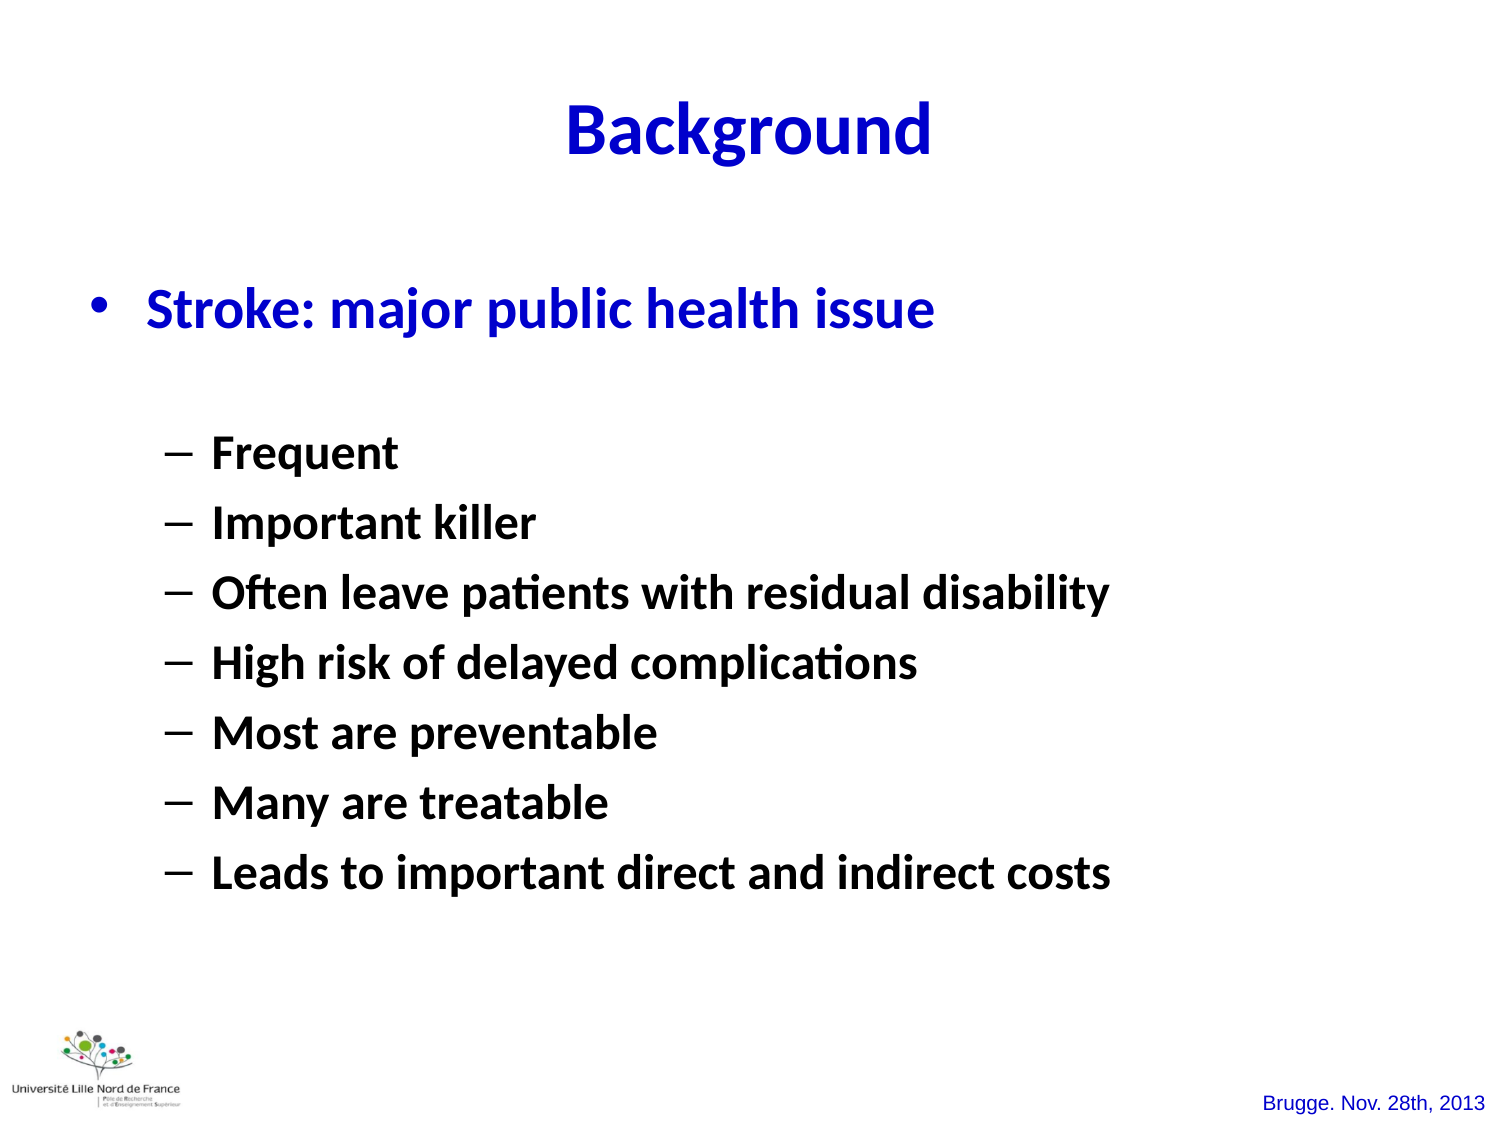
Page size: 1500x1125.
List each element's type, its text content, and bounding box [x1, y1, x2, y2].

text_box Stroke: major public health issue Frequent Important killer Often leave patients with residual disability High risk of delayed complications Most are preventable Many are treatable Leads to important direct and indirect costs [74, 262, 1425, 1005]
title Background [289, 30, 1211, 219]
picture [11, 1011, 183, 1123]
